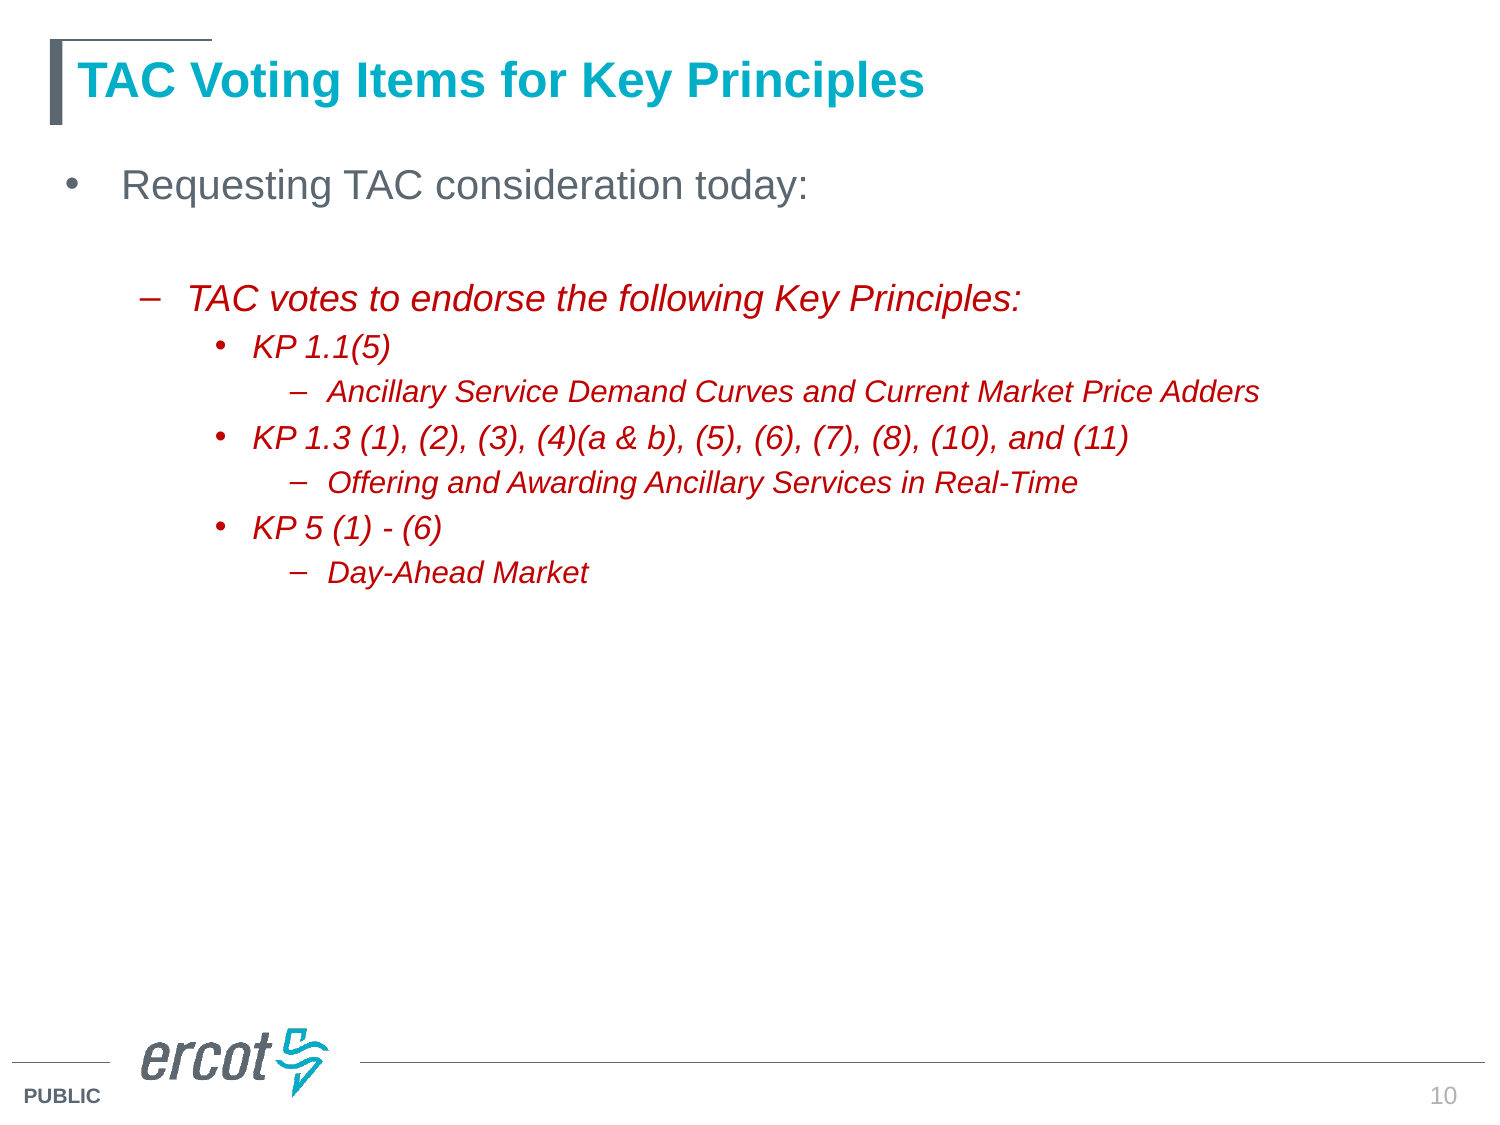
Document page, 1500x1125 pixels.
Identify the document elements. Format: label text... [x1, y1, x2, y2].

title TAC Voting Items for Key Principles [62, 39, 1450, 125]
picture [137, 1051, 332, 1100]
list Requesting TAC consideration today: TAC votes to endorse the following Key Principles: KP 1.1(5) Ancillary Service Demand Curves and Current Market Price Adders KP 1.3 (1), (2), (3), (4)(a & b), (5), (6), (7), (8), (10), and (11) Offering and Awarding Ancillary Services in Real-Time KP 5 (1) - (6) Day-Ahead Market [50, 150, 1450, 1051]
slide_number 10 [1400, 1076, 1488, 1113]
